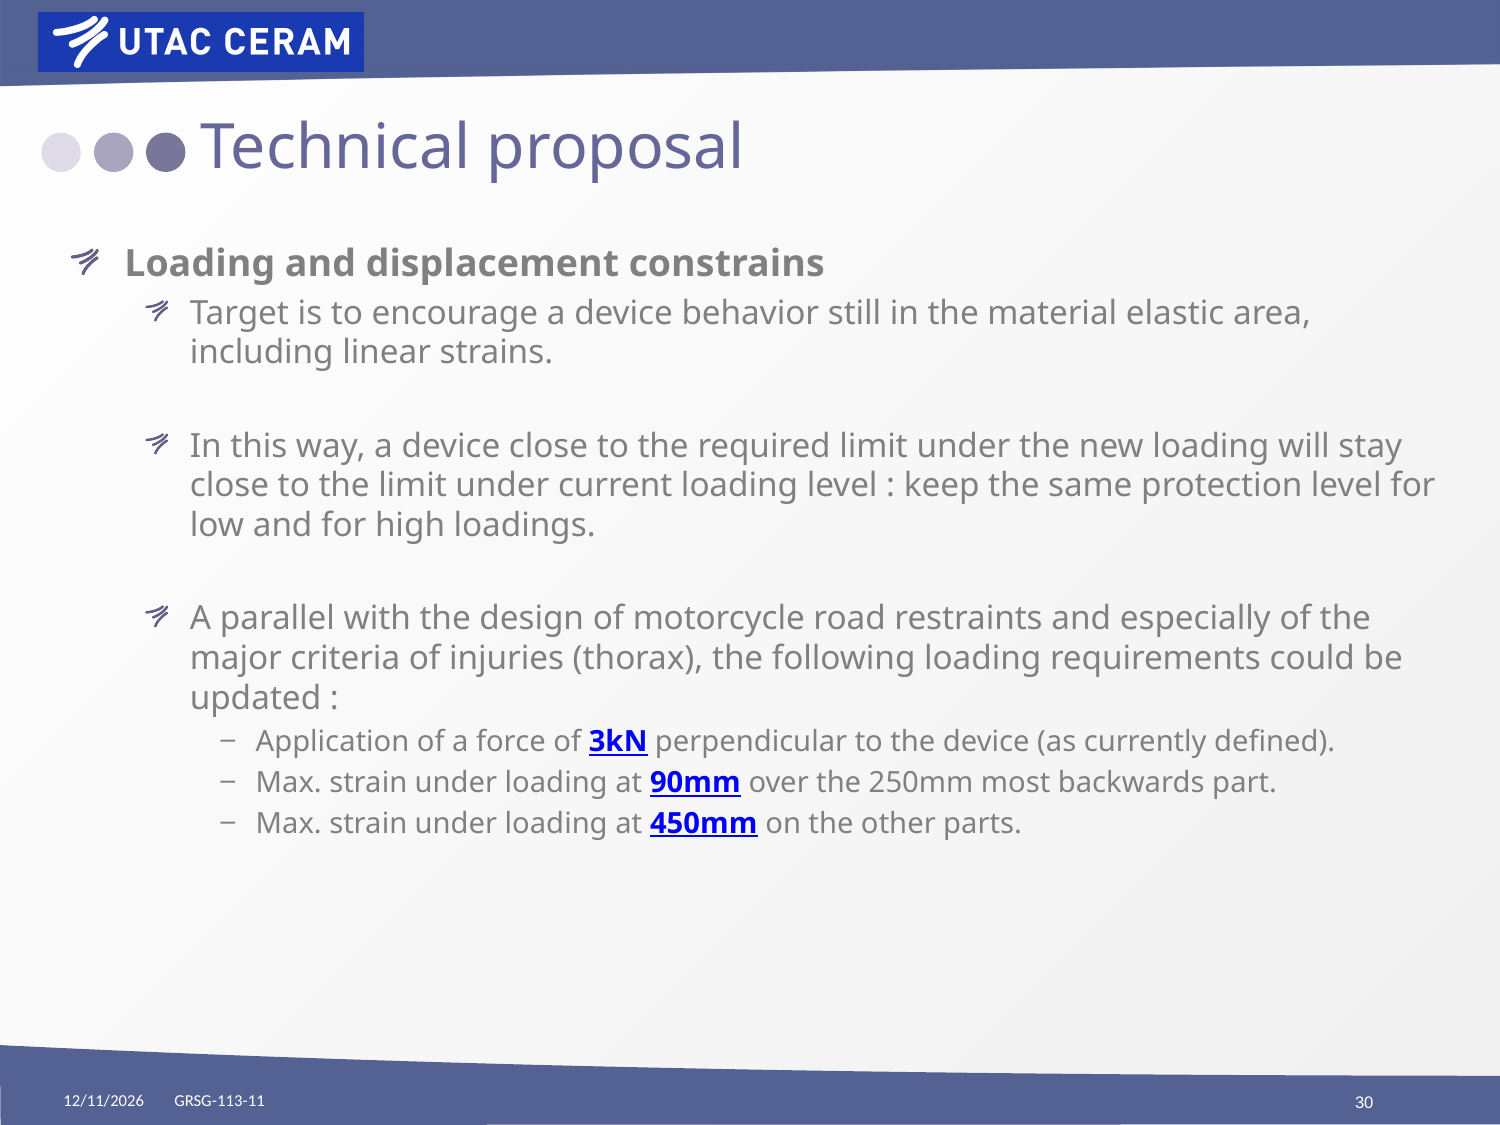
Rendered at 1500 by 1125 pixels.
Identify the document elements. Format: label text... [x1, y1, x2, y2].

footer GRSG-113-11 [159, 1069, 999, 1125]
list Loading and displacement constrains Target is to encourage a device behavior still in the material elastic area, including linear strains. In this way, a device close to the required limit under the new loading will stay close to the limit under current loading level : keep the same protection level for low and for high loadings. A parallel with the design of motorcycle road restraints and especially of the major criteria of injuries (thorax), the following loading requirements could be updated : Application of a force of 3kN perpendicular to the device (as currently defined). Max. strain under loading at 90mm over the 250mm most backwards part. Max. strain under loading at 450mm on the other parts. [53, 231, 1471, 1035]
picture [143, 299, 170, 323]
title Technical proposal [185, 90, 1446, 197]
picture [0, 0, 1500, 87]
picture [68, 247, 101, 277]
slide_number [0, 1069, 159, 1125]
picture [143, 432, 170, 456]
picture [143, 604, 170, 629]
